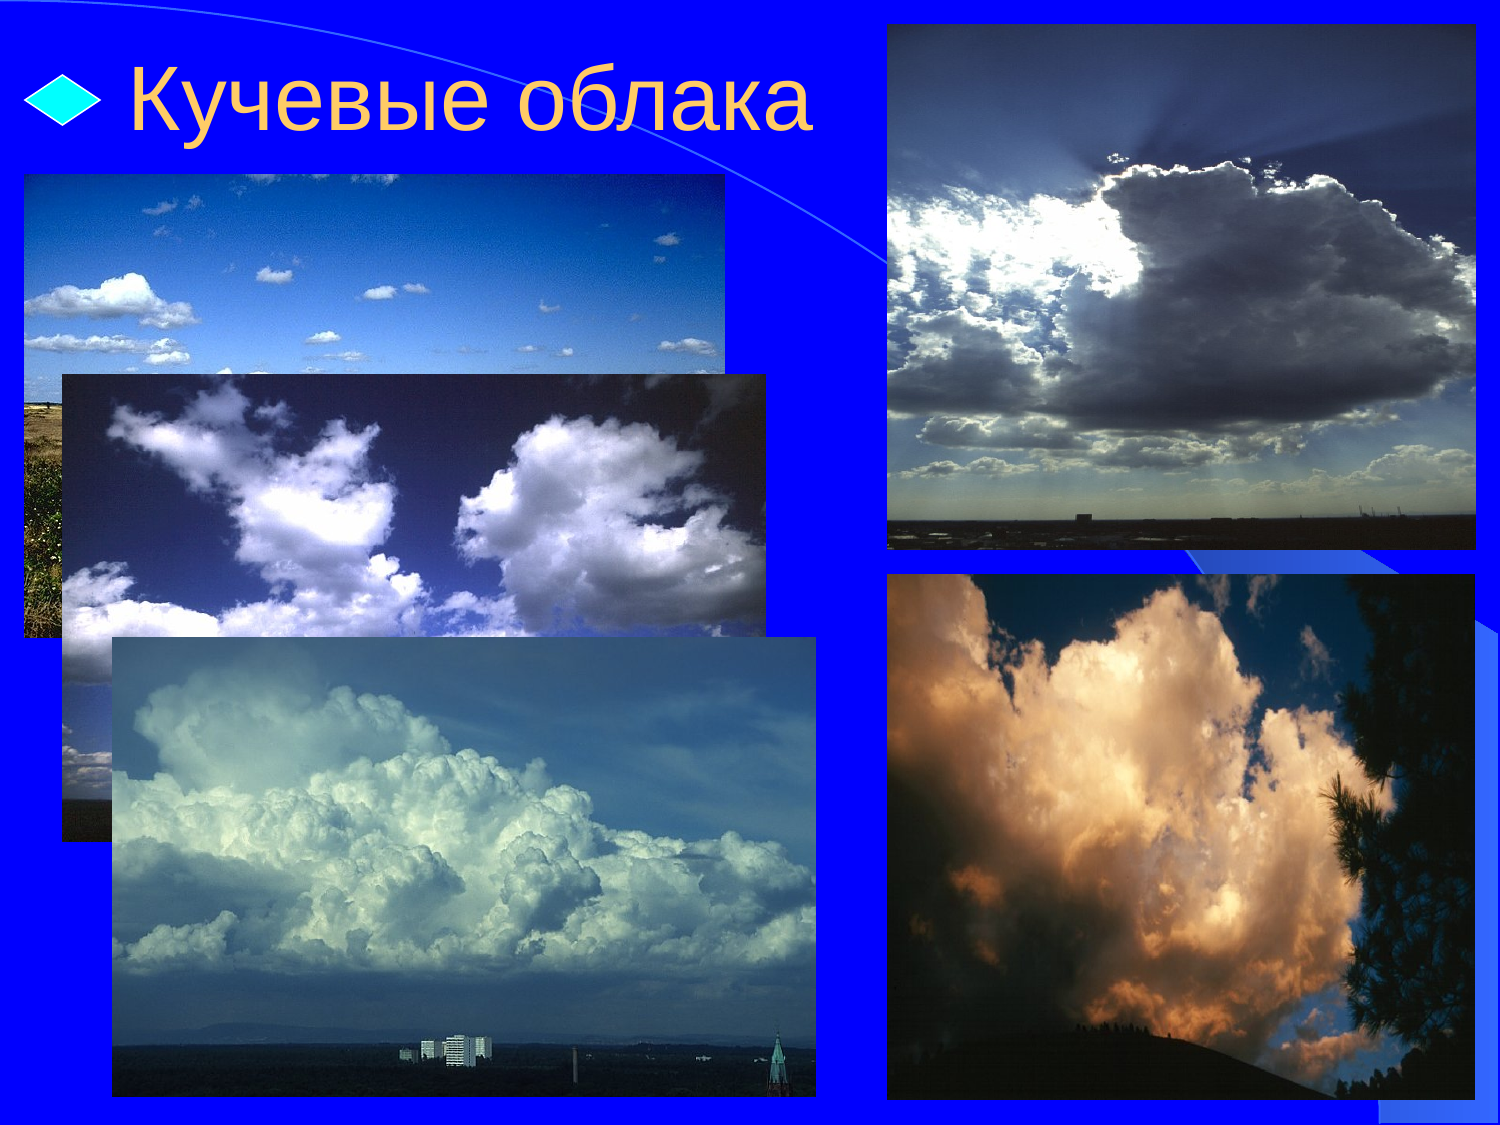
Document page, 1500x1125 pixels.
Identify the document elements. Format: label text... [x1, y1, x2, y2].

title Кучевые облака [112, 0, 1388, 188]
picture [24, 174, 816, 1097]
picture [887, 574, 1476, 1101]
text_box [24, 75, 100, 126]
picture [887, 24, 1477, 551]
